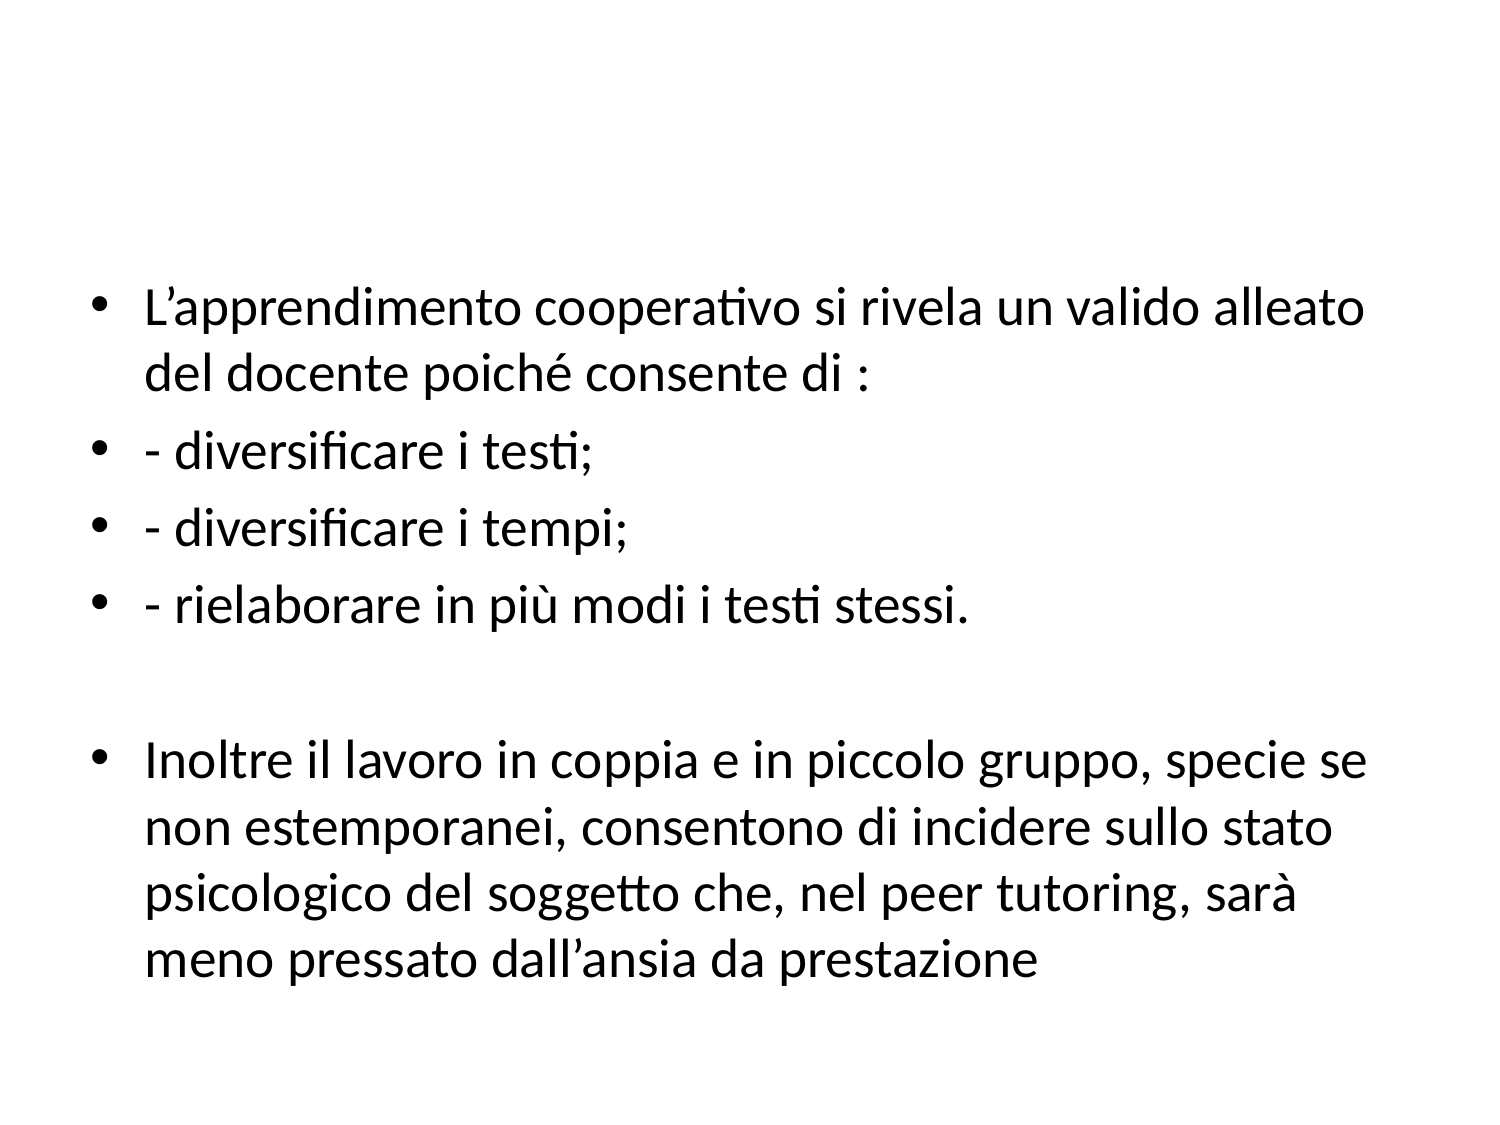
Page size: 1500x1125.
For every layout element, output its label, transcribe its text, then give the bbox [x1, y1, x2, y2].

list L’apprendimento cooperativo si rivela un valido alleato del docente poiché consente di : - diversificare i testi; - diversificare i tempi; - rielaborare in più modi i testi stessi. Inoltre il lavoro in coppia e in piccolo gruppo, specie se non estemporanei, consentono di incidere sullo stato psicologico del soggetto che, nel peer tutoring, sarà meno pressato dall’ansia da prestazione [75, 262, 1425, 1005]
